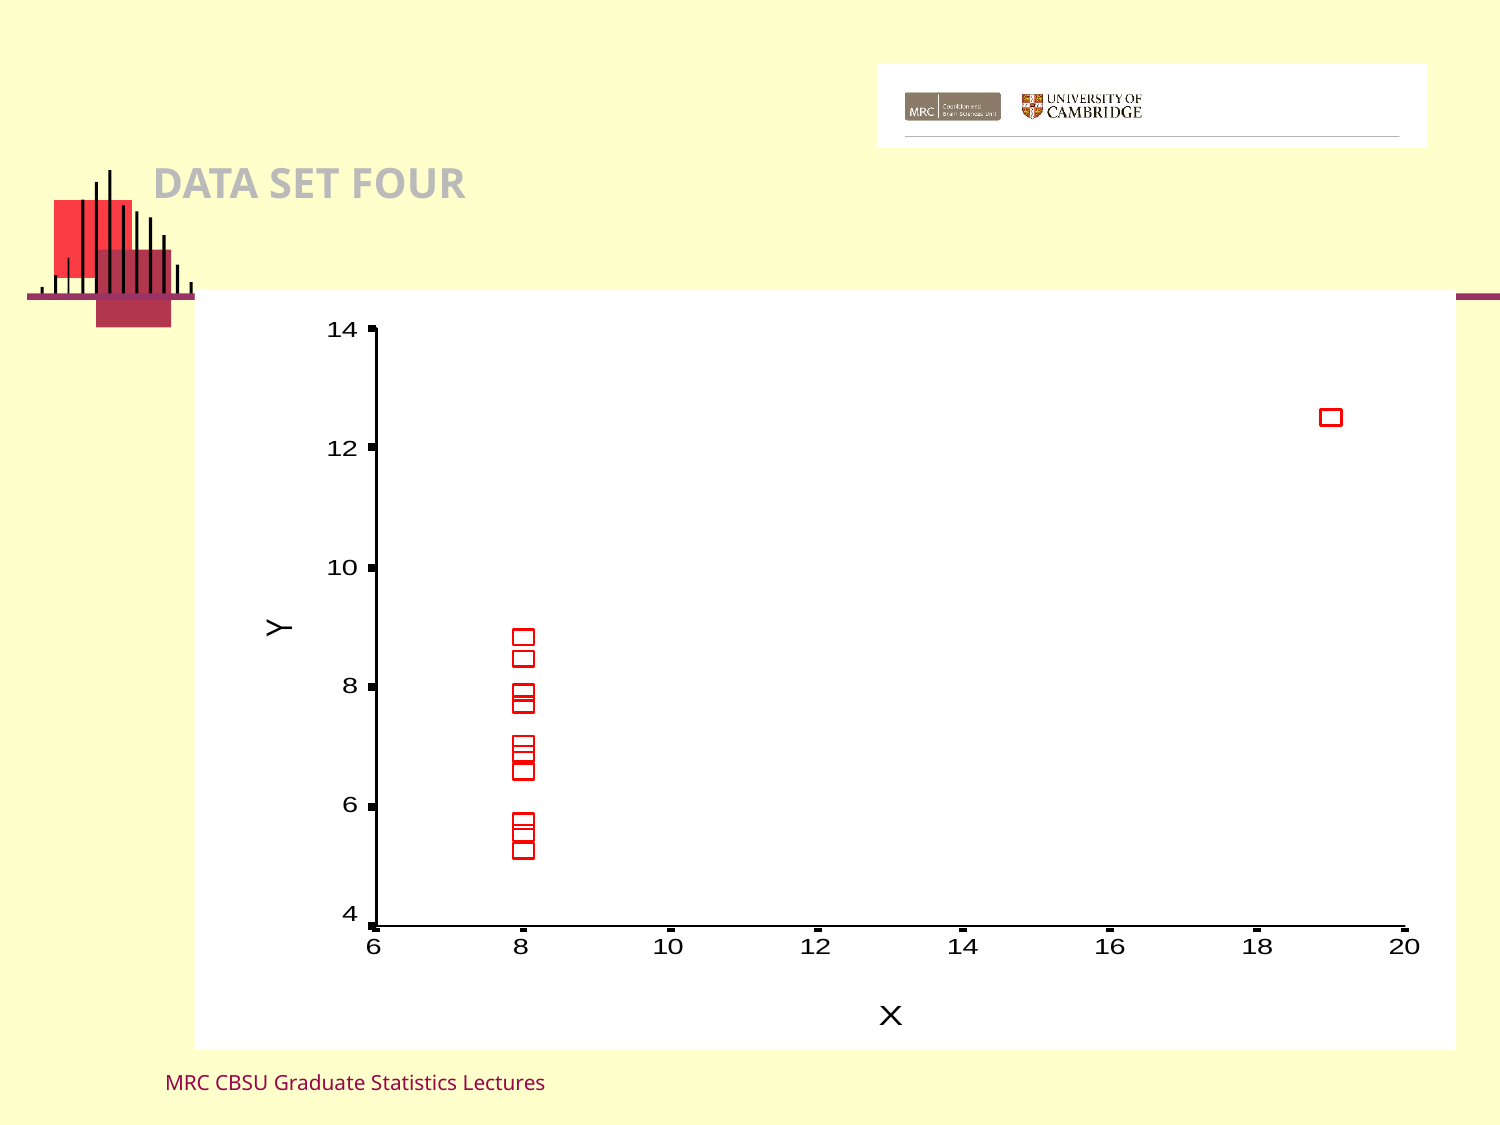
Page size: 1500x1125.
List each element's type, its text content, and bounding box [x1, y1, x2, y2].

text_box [194, 290, 1458, 1067]
footer MRC CBSU Graduate Statistics Lectures [149, 1062, 988, 1101]
title DATA SET FOUR [137, 137, 988, 233]
picture [877, 64, 1427, 148]
